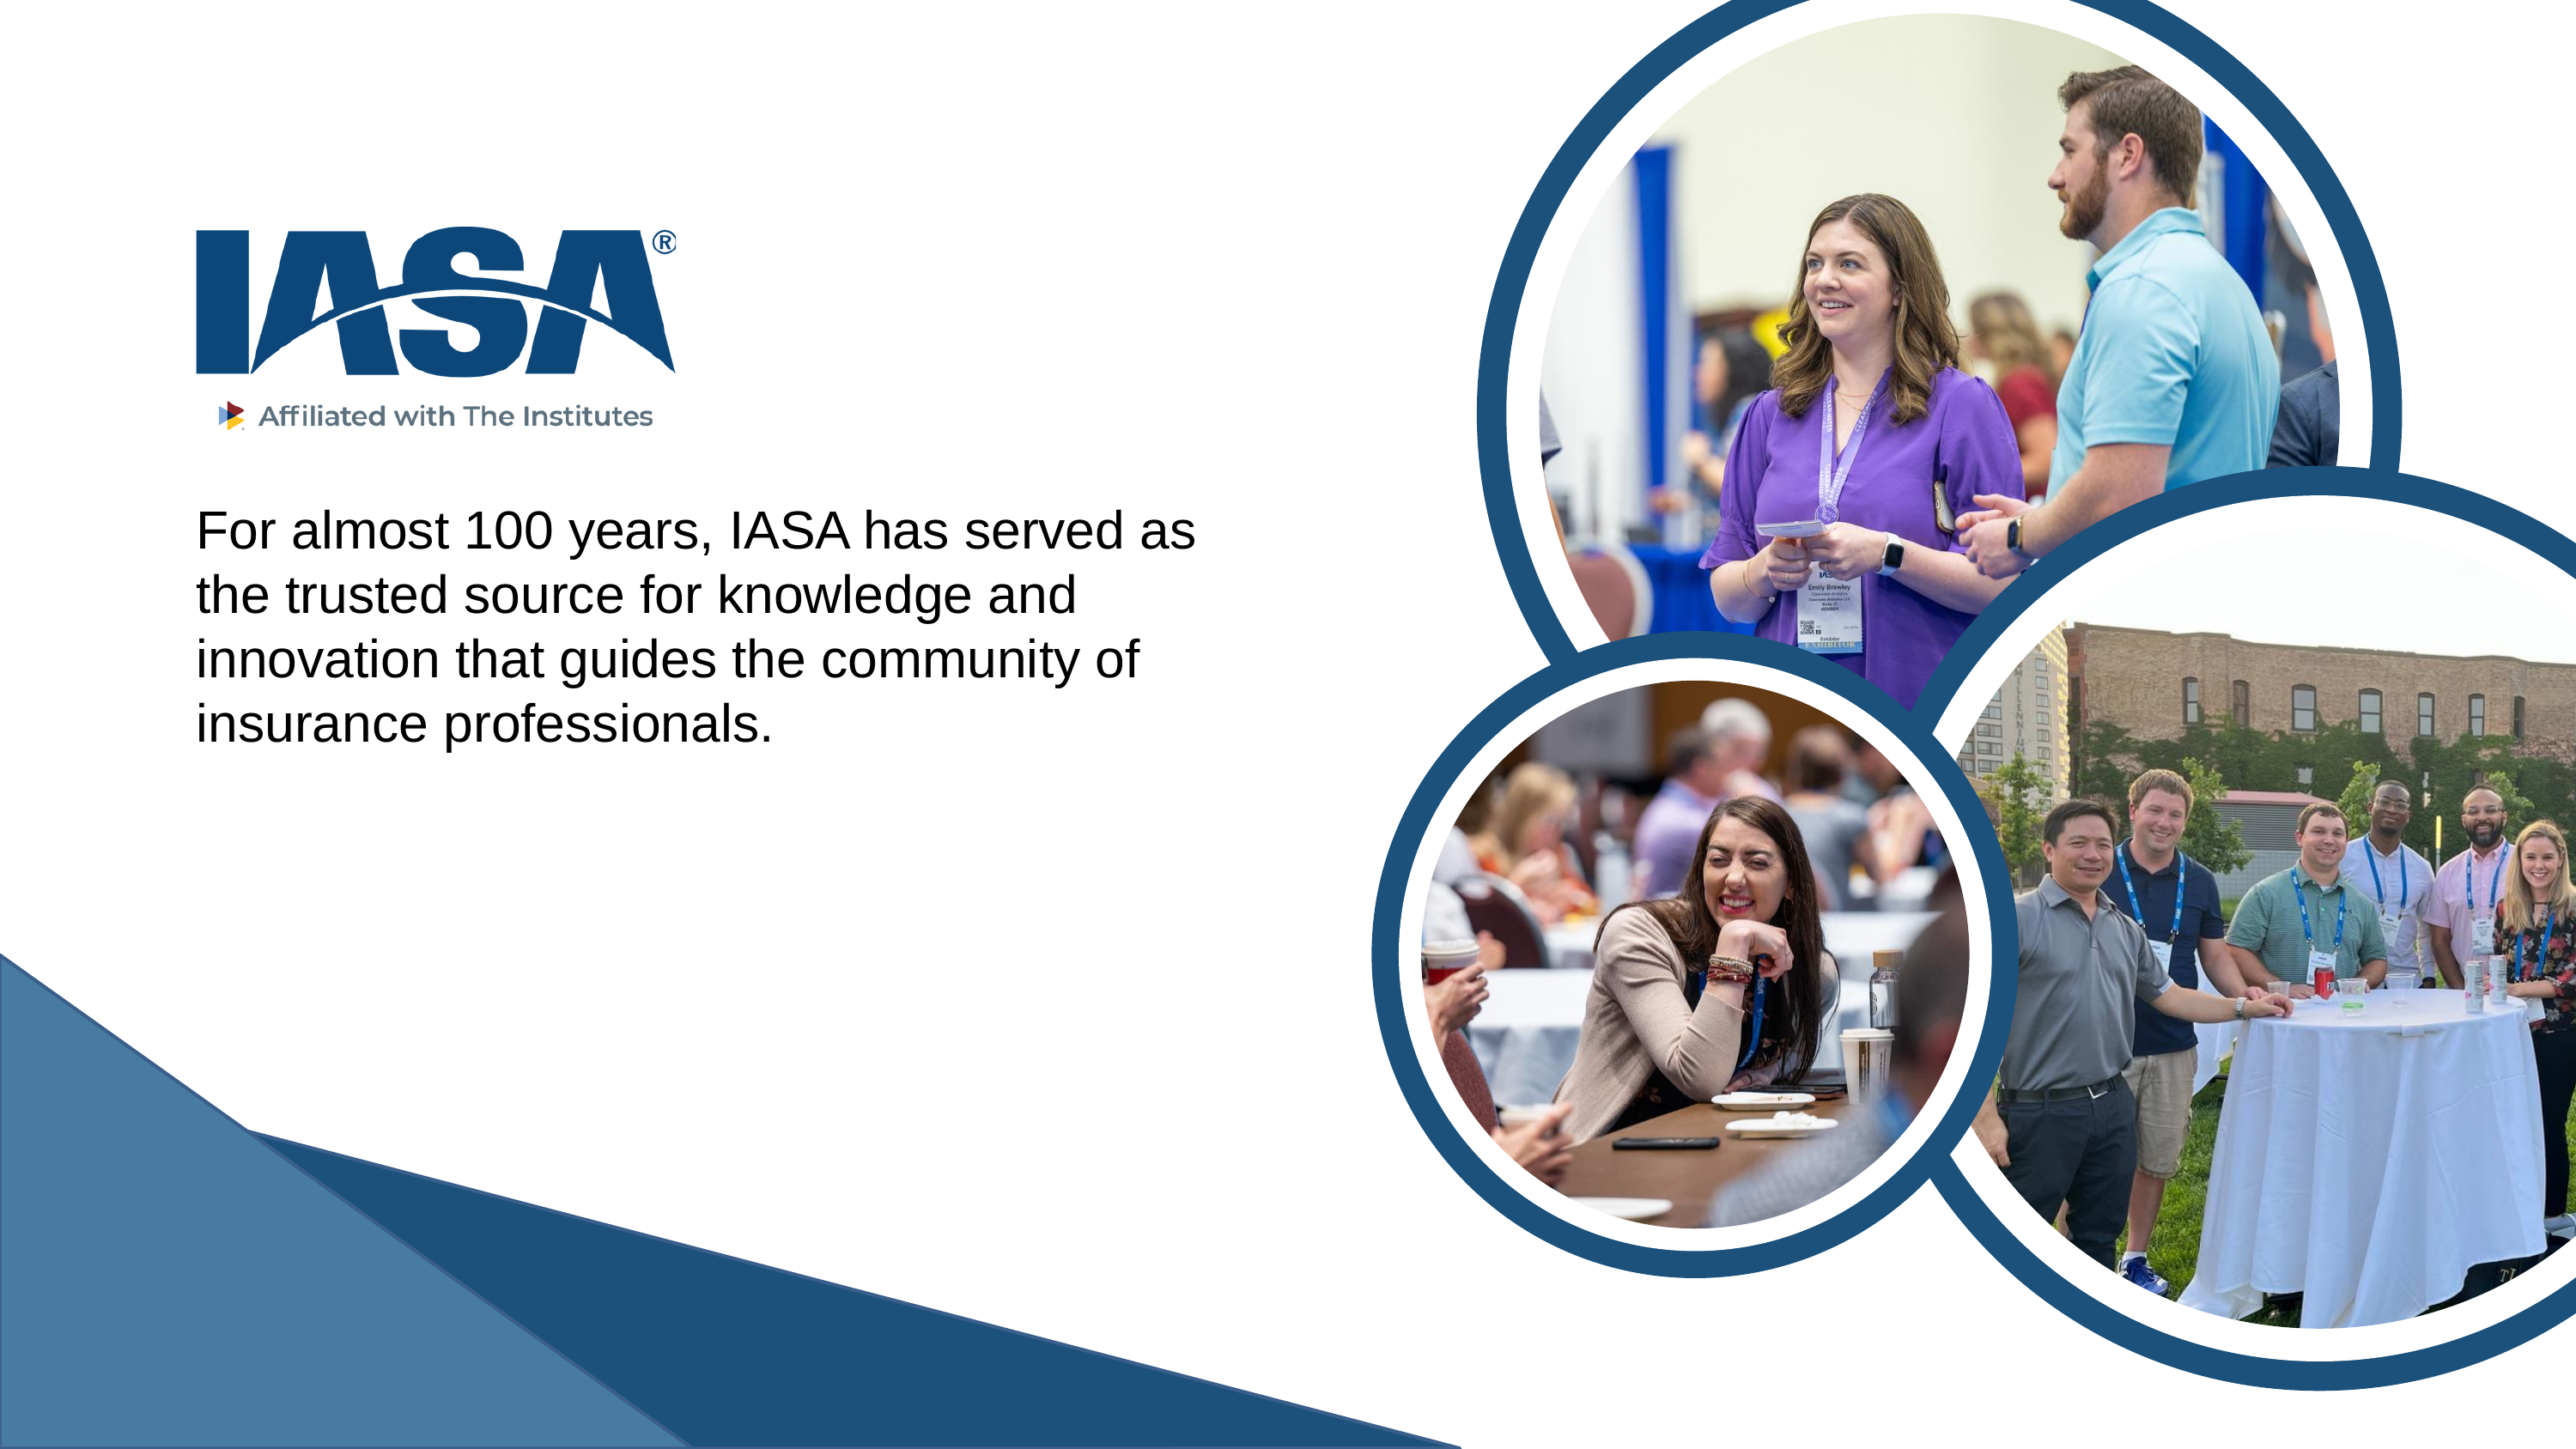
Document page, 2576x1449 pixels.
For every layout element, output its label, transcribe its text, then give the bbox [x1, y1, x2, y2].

text_box [196, 227, 677, 430]
text_box [250, 1130, 1462, 1449]
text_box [2377, 0, 2403, 464]
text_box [1856, 465, 2576, 629]
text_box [1886, 494, 2576, 629]
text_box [1506, 0, 2373, 629]
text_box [1420, 680, 1970, 1229]
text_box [1856, 1286, 2576, 1391]
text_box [1918, 528, 2576, 1329]
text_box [1476, 0, 1501, 629]
text_box For almost 100 years, IASA has served as the trusted source for knowledge and innovation that guides the community of insurance professionals. [196, 495, 1246, 818]
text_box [1398, 658, 1992, 1252]
text_box [0, 953, 695, 1449]
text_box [1886, 1286, 2576, 1362]
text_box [1371, 630, 2020, 1279]
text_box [1539, 13, 2341, 629]
